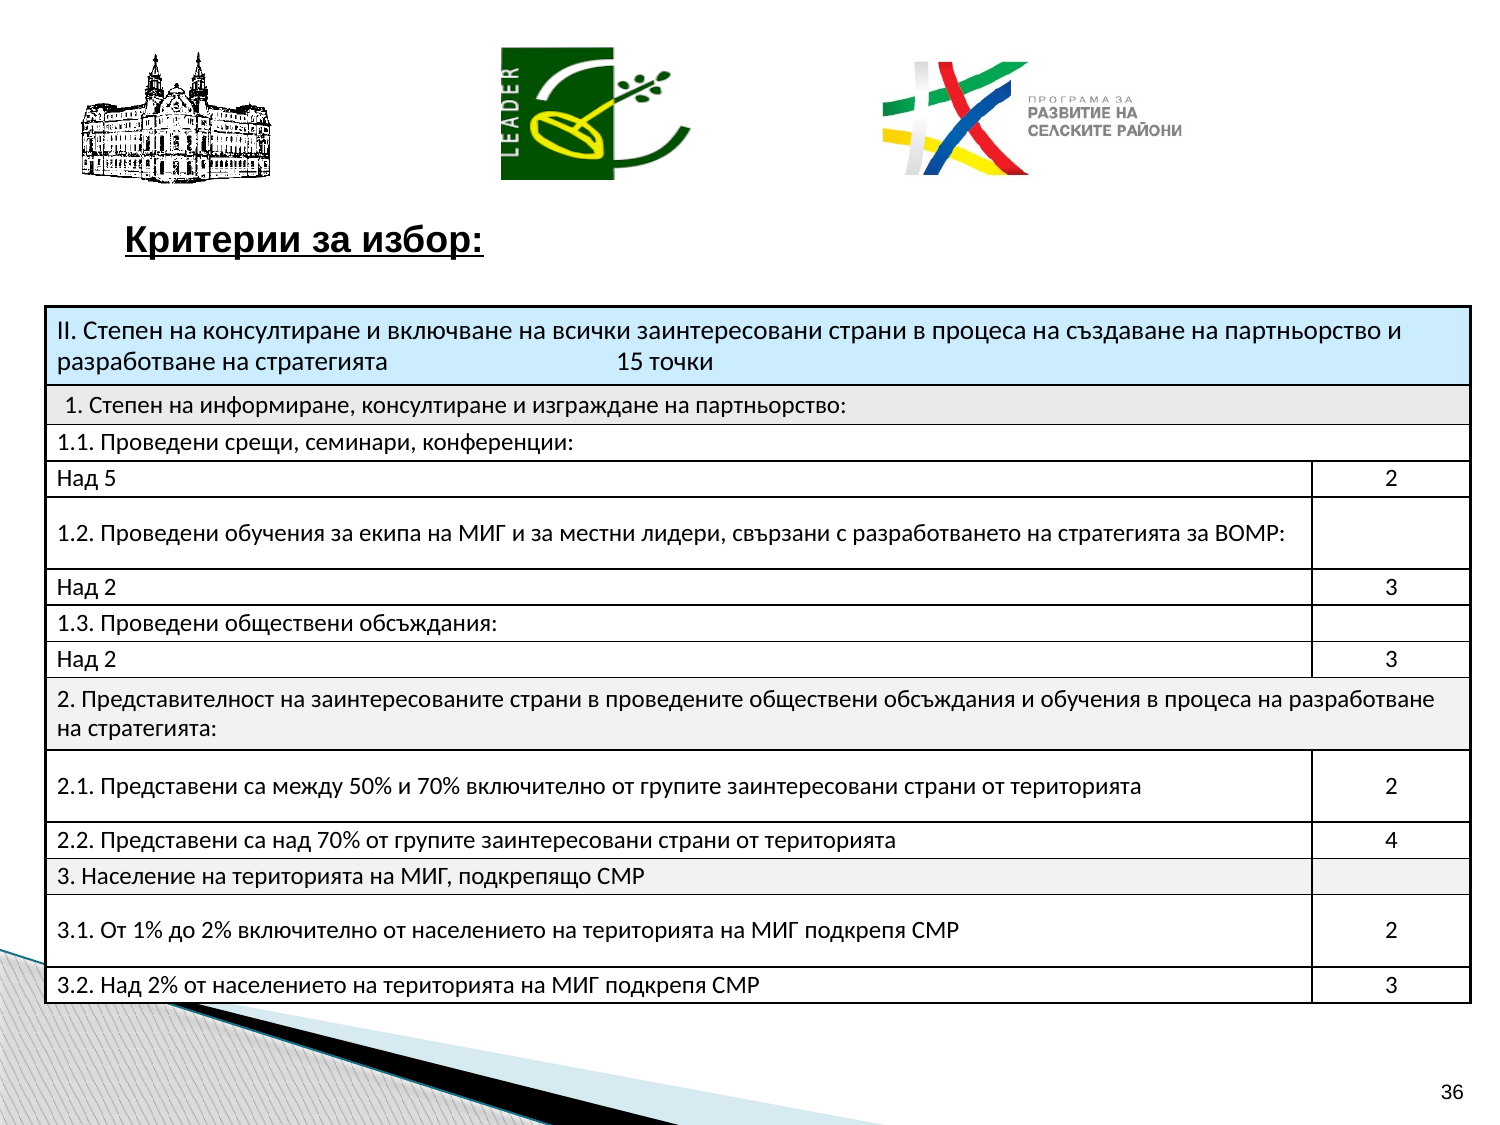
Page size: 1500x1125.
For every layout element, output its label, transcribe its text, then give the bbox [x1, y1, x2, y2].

table_cell 1.1. Проведени срещи, семинари, конференции: [47, 425, 1469, 460]
text_box Критерии за избор: [91, 208, 1403, 268]
picture [501, 46, 695, 181]
table_cell 2 [1313, 751, 1469, 821]
table_cell 3 [1313, 642, 1469, 677]
table_cell 3 [1313, 968, 1469, 1002]
picture [76, 46, 278, 188]
table_cell 3.2. Над 2% от населението на територията на МИГ подкрепя СМР [47, 968, 1311, 1002]
table_cell 1.2. Проведени обучения за екипа на МИГ и за местни лидери, свързани с разработването на стратегията за ВОМР: [47, 498, 1311, 568]
table_cell 3 [1313, 570, 1469, 604]
table_cell 1.3. Проведени обществени обсъждания: [47, 606, 1311, 641]
table_cell 3. Население на територията на МИГ, подкрепящо СМР [47, 859, 1311, 894]
table_cell 2 [1313, 462, 1469, 496]
table_cell [1313, 606, 1469, 641]
table_cell Над 2 [47, 642, 1311, 677]
table_cell 1. Степен на информиране, консултиране и изграждане на партньорство: [47, 386, 1469, 424]
slide_number 36 [1418, 1051, 1479, 1112]
table_cell 2.1. Представени са между 50% и 70% включително от групите заинтересовани страни от територията [47, 751, 1311, 821]
table_cell 3.1. От 1% до 2% включително от населението на територията на МИГ подкрепя СМР [47, 895, 1311, 966]
table_cell Над 2 [47, 570, 1311, 604]
table_cell [1313, 859, 1469, 894]
table_cell [1313, 498, 1469, 568]
picture [867, 46, 1194, 187]
table_cell Над 5 [47, 462, 1311, 496]
table_cell 2 [1313, 895, 1469, 966]
table_cell 2. Представителност на заинтересованите страни в проведените обществени обсъждания и обучения в процеса на разработване на стратегията: [47, 678, 1469, 749]
table_cell 4 [1313, 823, 1469, 858]
table_cell 2.2. Представени са над 70% от групите заинтересовани страни от територията [47, 823, 1311, 858]
table_header ІІ. Степен на консултиране и включване на всички заинтересовани страни в процеса на създаване на партньорство и разработване на стратегията 15 точки [47, 308, 1469, 384]
